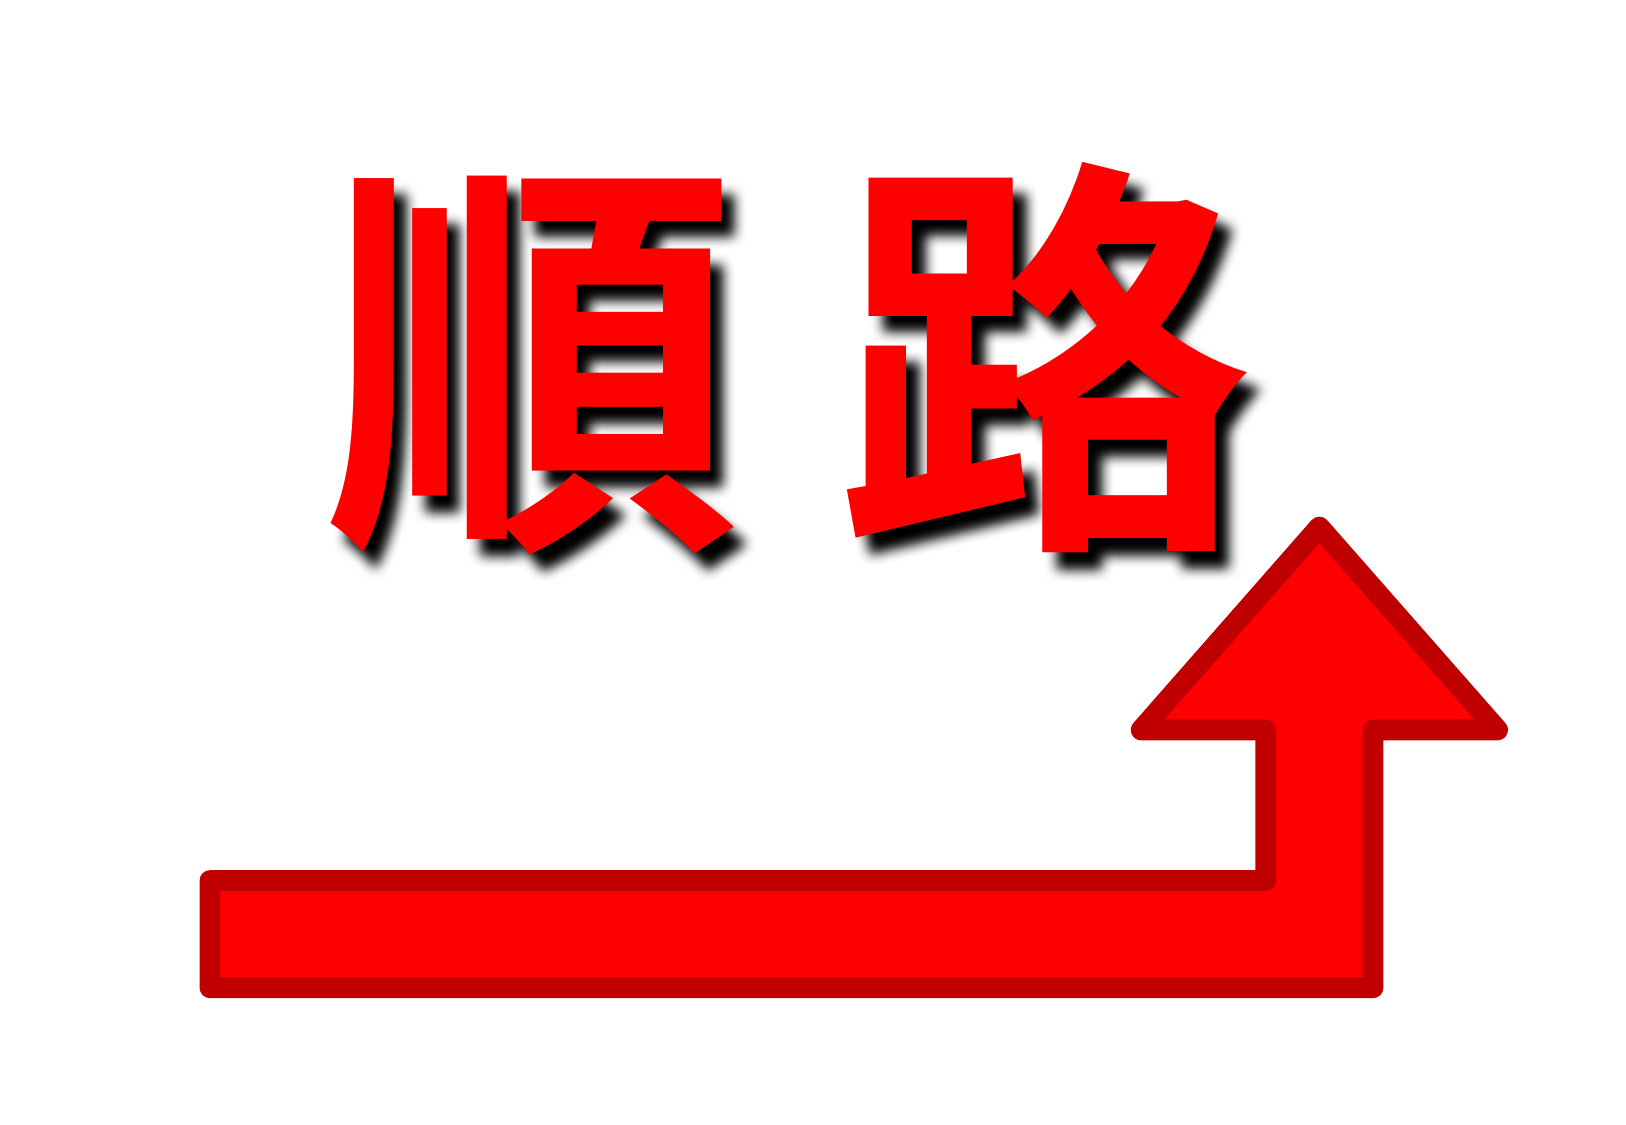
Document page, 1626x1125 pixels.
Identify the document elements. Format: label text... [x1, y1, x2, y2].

text_box [207, 524, 1500, 990]
text_box 順 路 [308, 92, 1269, 608]
